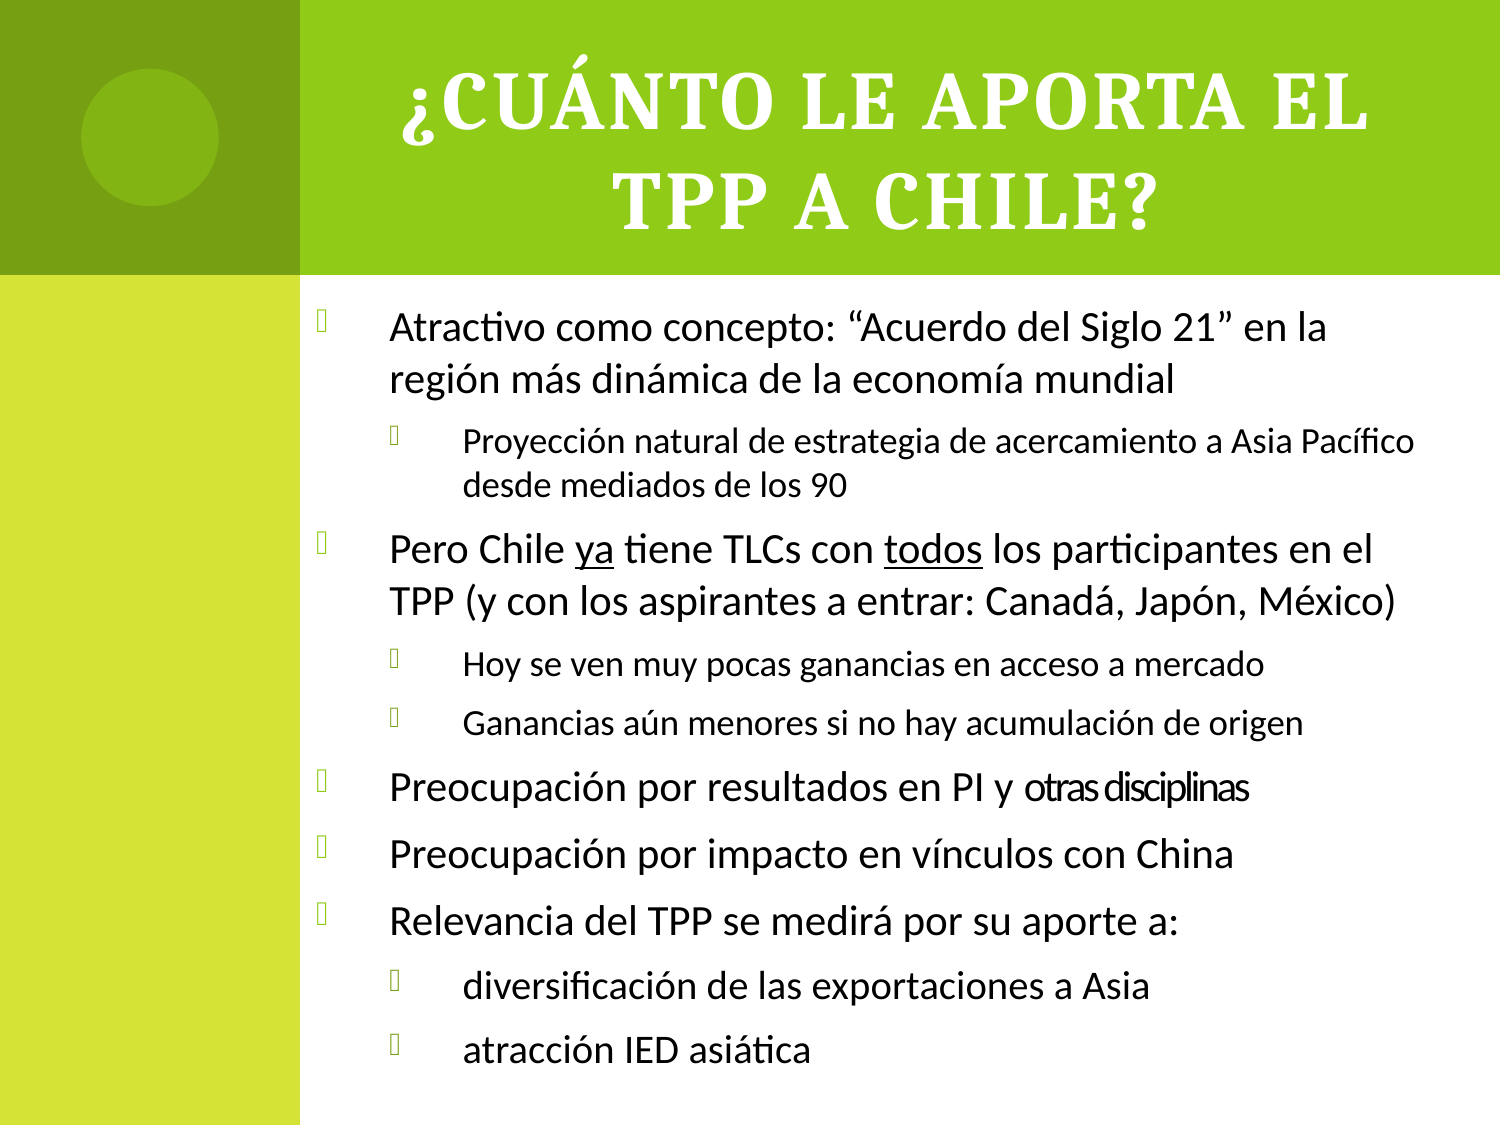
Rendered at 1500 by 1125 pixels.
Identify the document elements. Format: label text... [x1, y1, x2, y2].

list Atractivo como concepto: “Acuerdo del Siglo 21” en la región más dinámica de la economía mundial Proyección natural de estrategia de acercamiento a Asia Pacífico desde mediados de los 90 Pero Chile ya tiene TLCs con todos los participantes en el TPP (y con los aspirantes a entrar: Canadá, Japón, México) Hoy se ven muy pocas ganancias en acceso a mercado Ganancias aún menores si no hay acumulación de origen Preocupación por resultados en PI y otras disciplinas Preocupación por impacto en vínculos con China Relevancia del TPP se medirá por su aporte a: diversificación de las exportaciones a Asia atracción IED asiática [301, 290, 1463, 1094]
title ¿Cuánto le aporta el TPP a Chile? [348, 37, 1425, 256]
